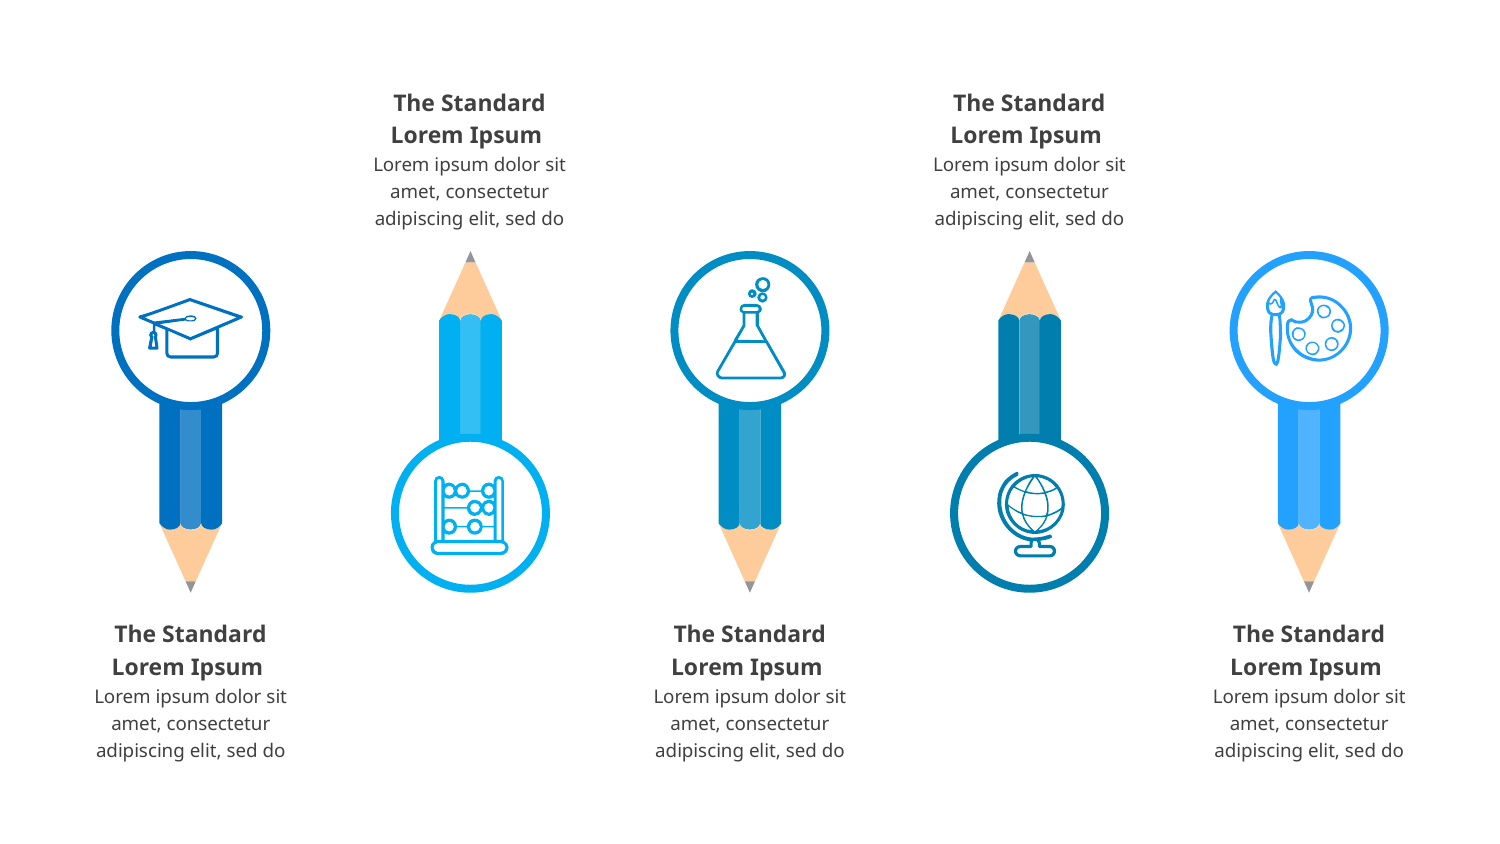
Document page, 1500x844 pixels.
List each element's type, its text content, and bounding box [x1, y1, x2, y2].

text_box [111, 250, 271, 593]
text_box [949, 250, 1110, 593]
text_box The Standard Lorem Ipsum Lorem ipsum dolor sit amet, consectetur adipiscing elit, sed do [92, 614, 289, 762]
text_box The Standard Lorem Ipsum Lorem ipsum dolor sit amet, consectetur adipiscing elit, sed do [931, 82, 1128, 230]
text_box The Standard Lorem Ipsum Lorem ipsum dolor sit amet, consectetur adipiscing elit, sed do [371, 82, 568, 230]
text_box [670, 250, 830, 593]
text_box The Standard Lorem Ipsum Lorem ipsum dolor sit amet, consectetur adipiscing elit, sed do [651, 614, 848, 762]
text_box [390, 250, 551, 593]
text_box The Standard Lorem Ipsum Lorem ipsum dolor sit amet, consectetur adipiscing elit, sed do [1211, 614, 1408, 762]
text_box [1229, 250, 1389, 593]
